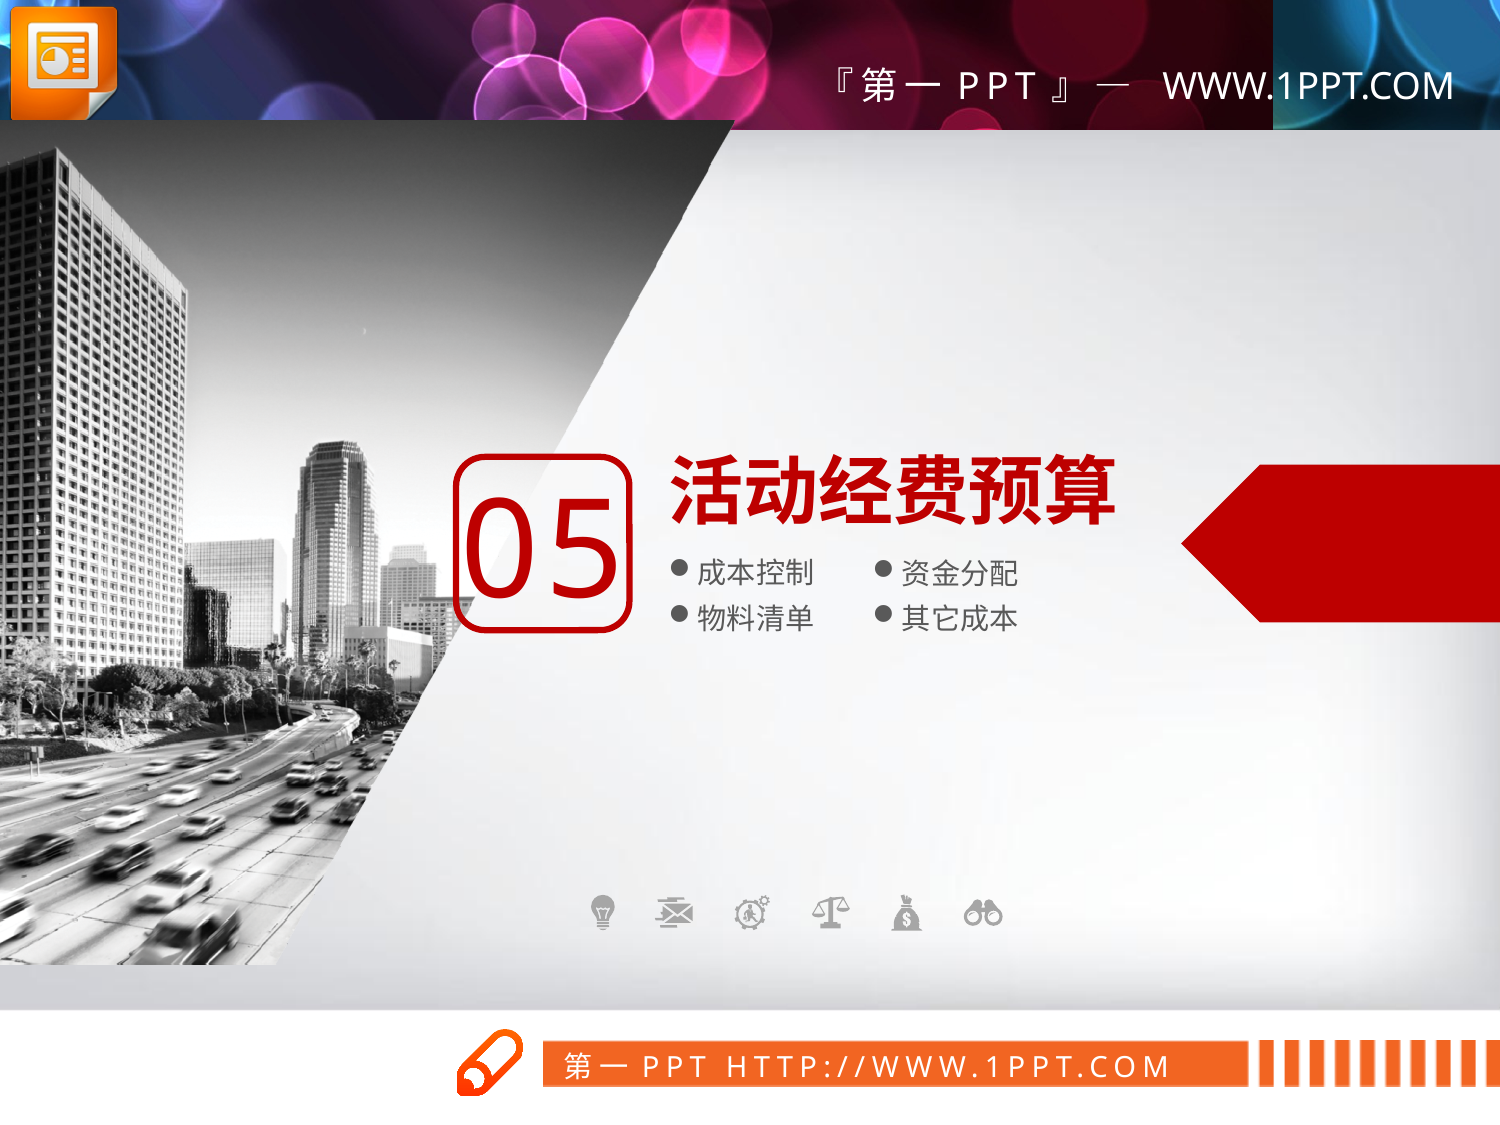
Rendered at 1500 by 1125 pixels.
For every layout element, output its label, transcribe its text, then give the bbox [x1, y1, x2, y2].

text_box 其它成本 [872, 600, 1065, 636]
picture [0, 0, 1500, 1012]
picture [543, 1040, 1500, 1087]
text_box [740, 895, 770, 931]
text_box 成本控制 [740, 554, 861, 590]
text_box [890, 894, 923, 931]
text_box 活动经费预算 [740, 443, 1199, 534]
text_box 资金分配 [872, 555, 1065, 591]
text_box [1181, 464, 1500, 623]
text_box 物料清单 [740, 600, 872, 636]
text_box [811, 896, 850, 929]
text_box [963, 899, 1003, 927]
